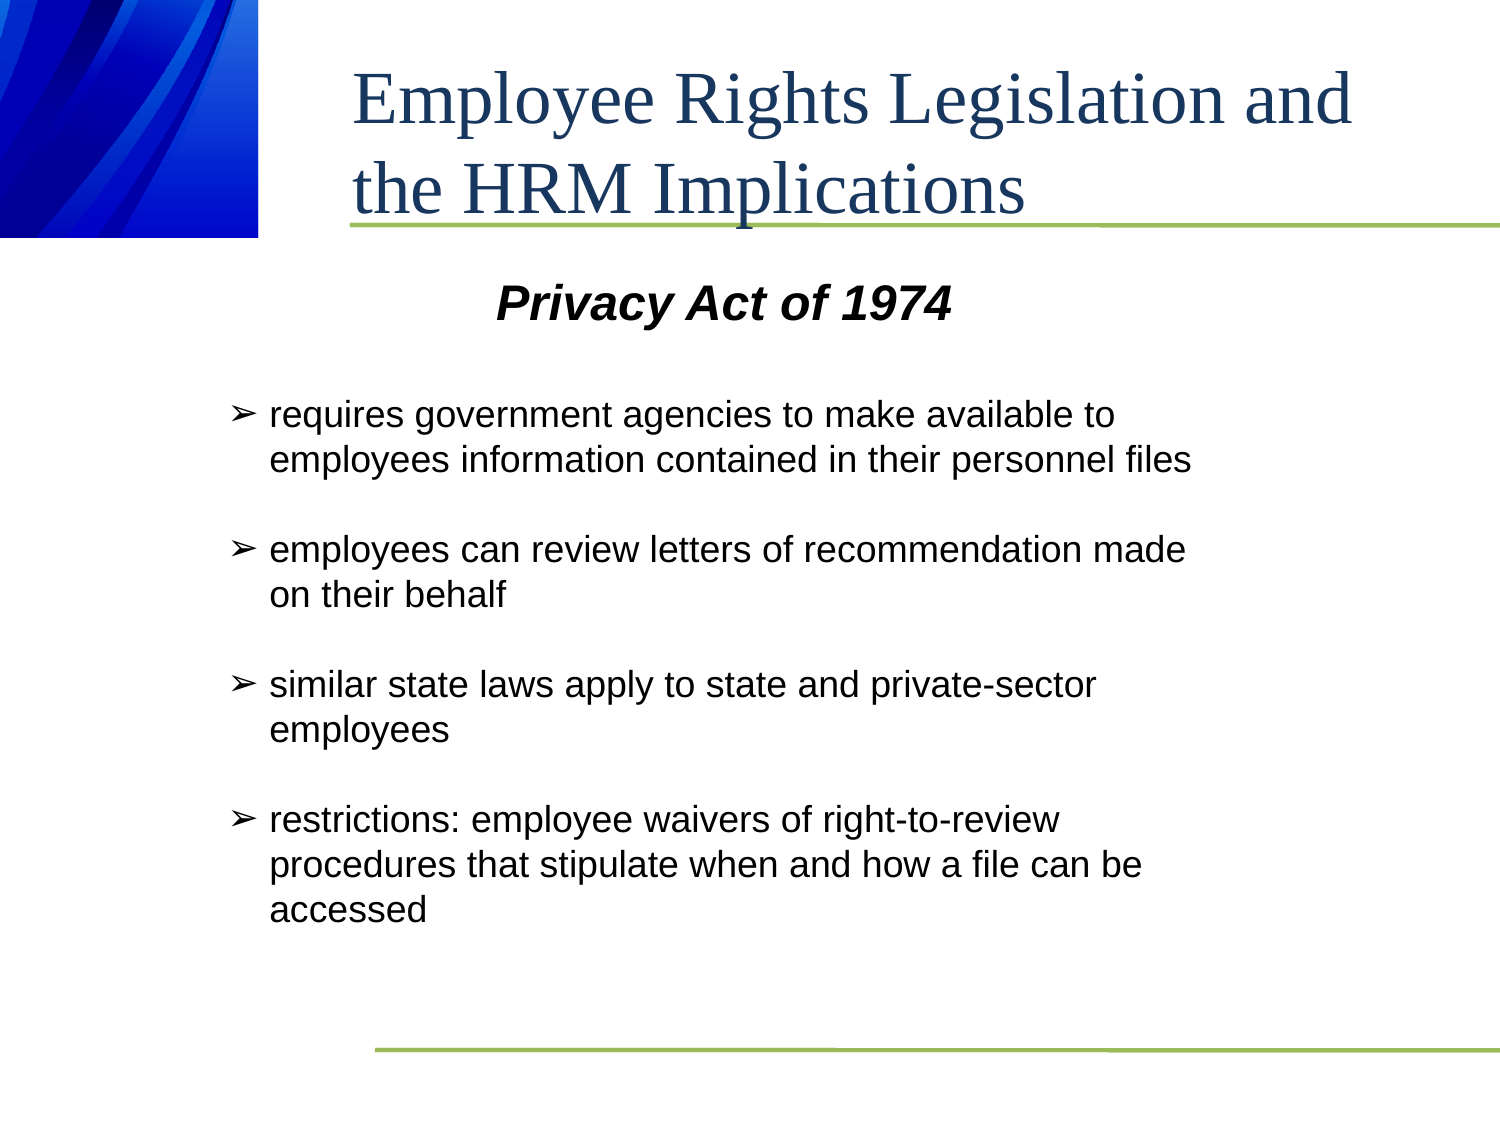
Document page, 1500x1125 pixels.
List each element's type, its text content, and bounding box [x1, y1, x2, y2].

text_box Privacy Act of 1974 requires government agencies to make available to employees information contained in their personnel files employees can review letters of recommendation made on their behalf similar state laws apply to state and private-sector employees restrictions: employee waivers of right-to-review procedures that stipulate when and how a file can be accessed [137, 262, 1325, 998]
picture [0, 0, 259, 238]
title Employee Rights Legislation and the HRM Implications [337, 45, 1425, 233]
slide_number [1074, 1042, 1425, 1103]
